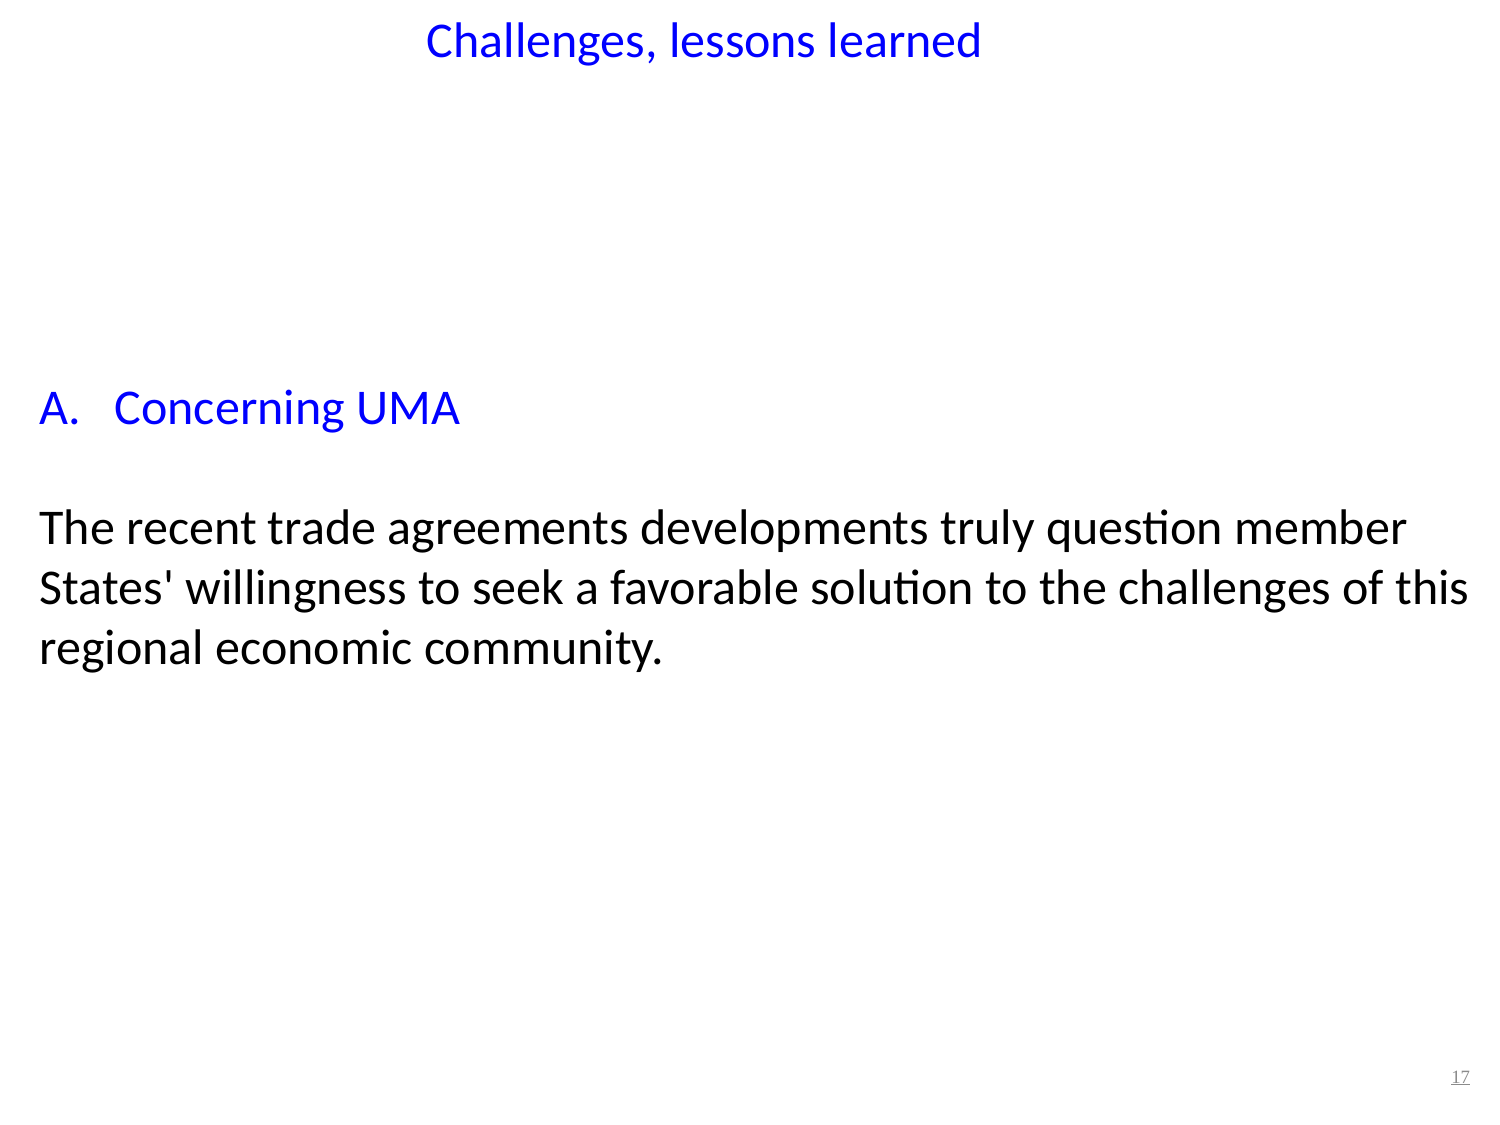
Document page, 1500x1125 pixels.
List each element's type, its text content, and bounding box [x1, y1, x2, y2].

text_box Concerning UMA The recent trade agreements developments truly question member States' willingness to seek a favorable solution to the challenges of this regional economic community. [24, 187, 1500, 683]
slide_number 17 [1422, 1045, 1486, 1106]
text_box Challenges, lessons learned [362, 0, 999, 75]
